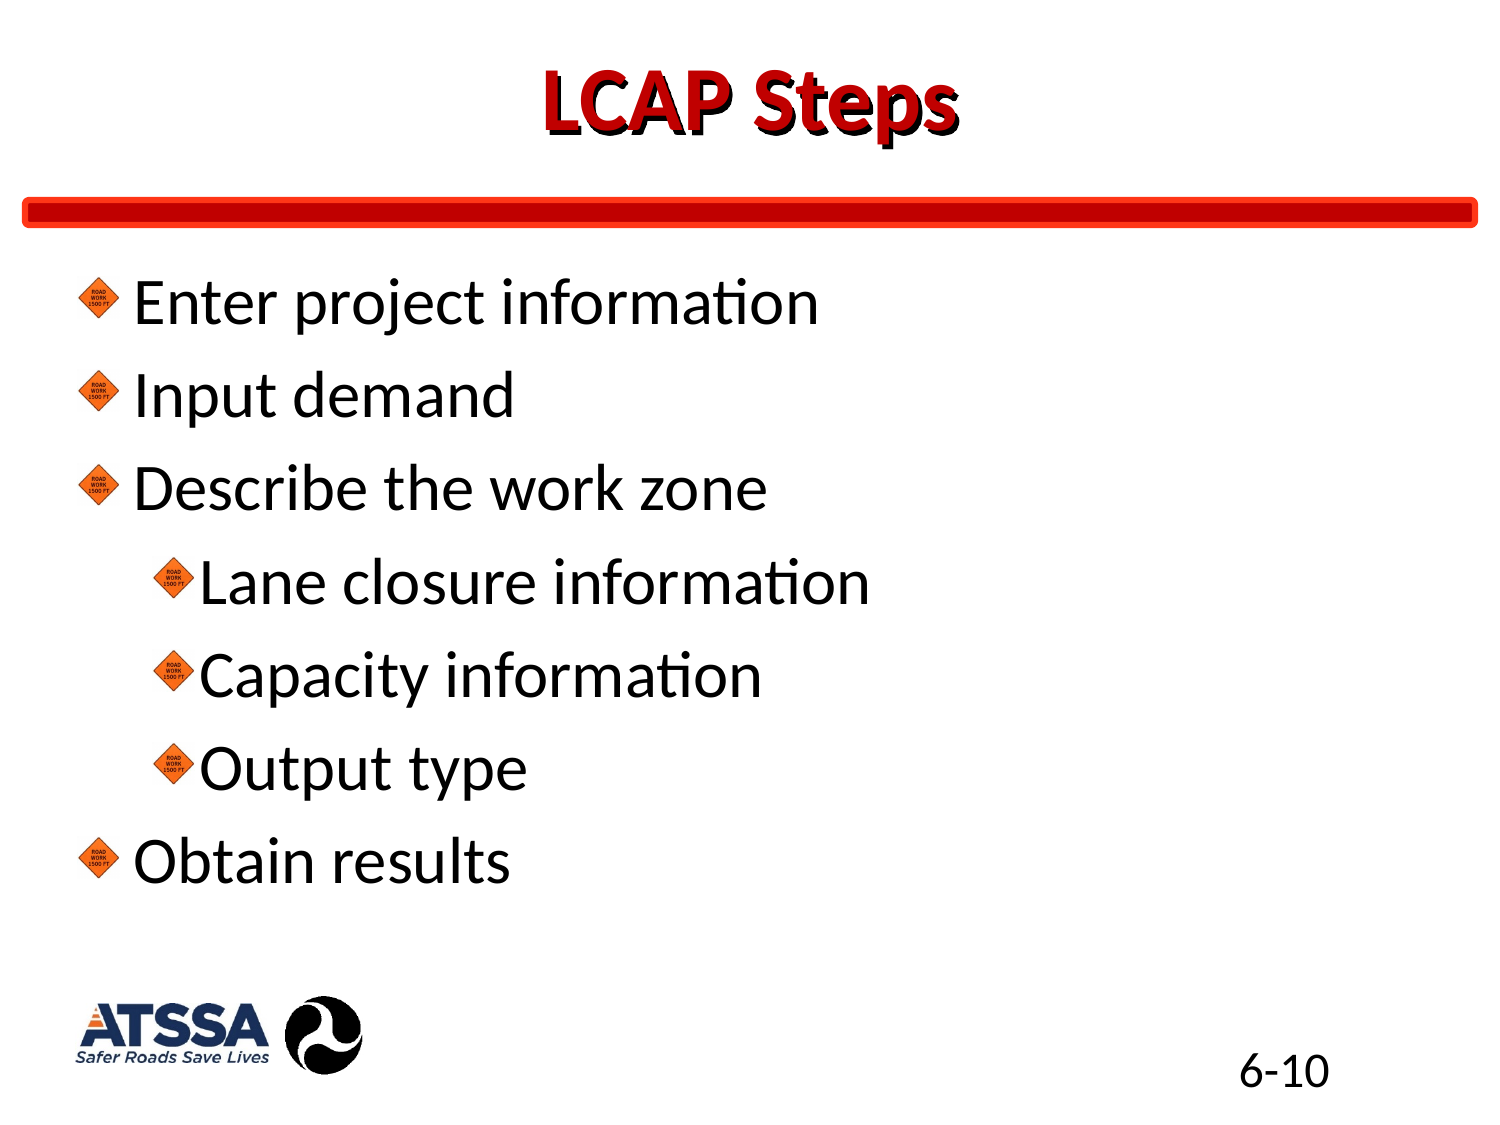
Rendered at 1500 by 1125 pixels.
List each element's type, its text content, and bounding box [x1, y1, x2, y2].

picture [77, 836, 120, 879]
picture [77, 369, 120, 412]
list Enter project information Input demand Describe the work zone Lane closure information Capacity information Output type Obtain results [62, 249, 1500, 988]
picture [152, 742, 195, 785]
title LCAP Steps [0, 0, 1500, 188]
picture [77, 276, 120, 319]
picture [276, 989, 370, 1077]
picture [152, 649, 195, 692]
picture [152, 556, 195, 599]
picture [77, 463, 120, 506]
picture [75, 1003, 269, 1063]
